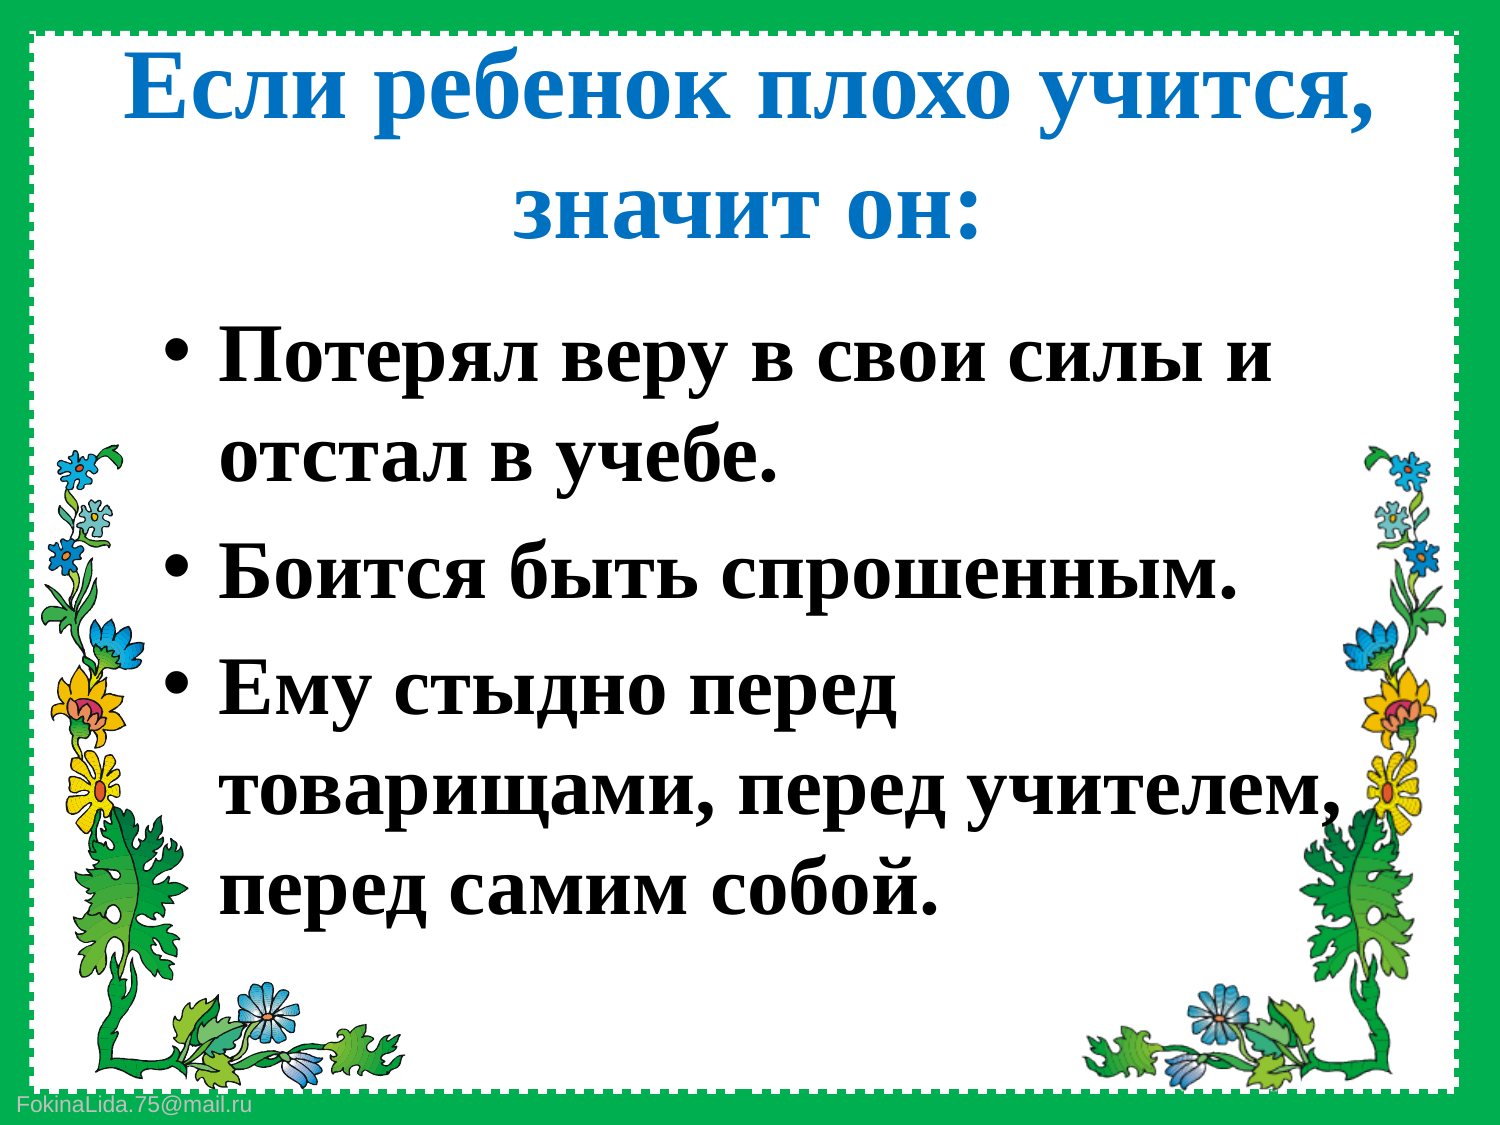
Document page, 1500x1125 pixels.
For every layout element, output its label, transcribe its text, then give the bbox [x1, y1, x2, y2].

title Если ребенок плохо учится, значит он: [75, 45, 1425, 233]
picture [1080, 444, 1448, 1093]
list Потерял веру в свои силы и отстал в учебе. Боится быть спрошенным. Ему стыдно перед товарищами, перед учителем, перед самим собой. [147, 290, 1388, 1047]
